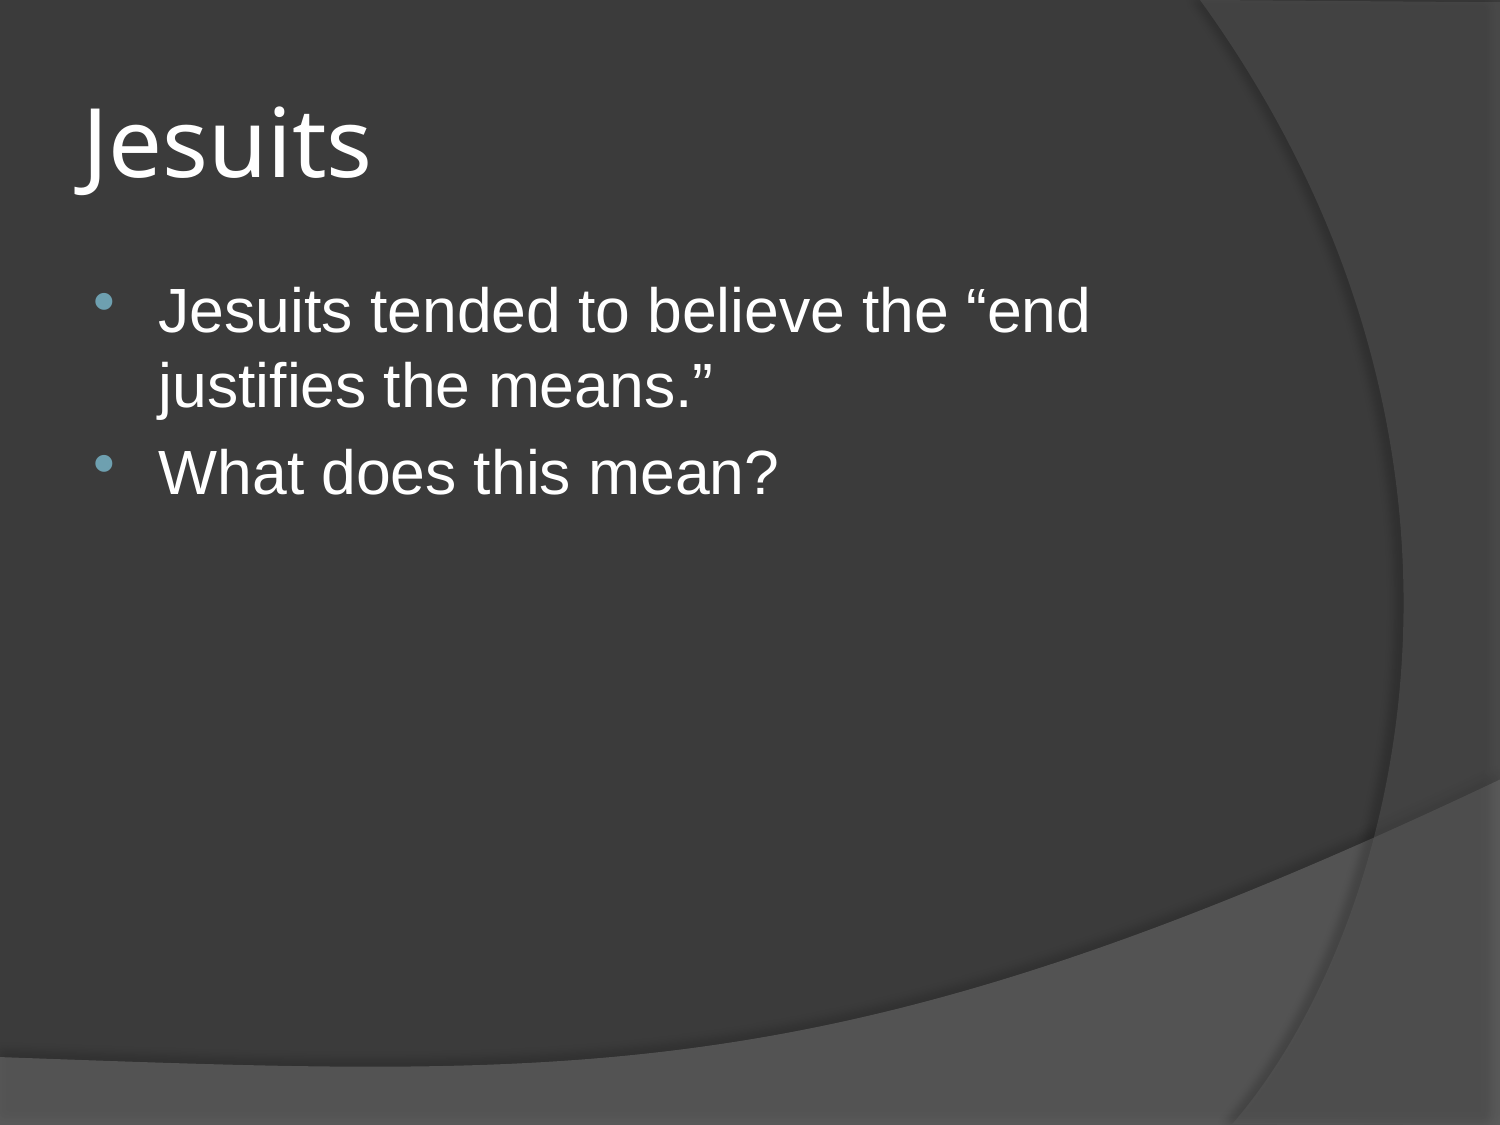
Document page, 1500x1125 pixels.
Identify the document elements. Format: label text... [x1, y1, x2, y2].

list Jesuits tended to believe the “end justifies the means.” What does this mean? [75, 262, 1300, 1005]
title Jesuits [75, 45, 1300, 233]
